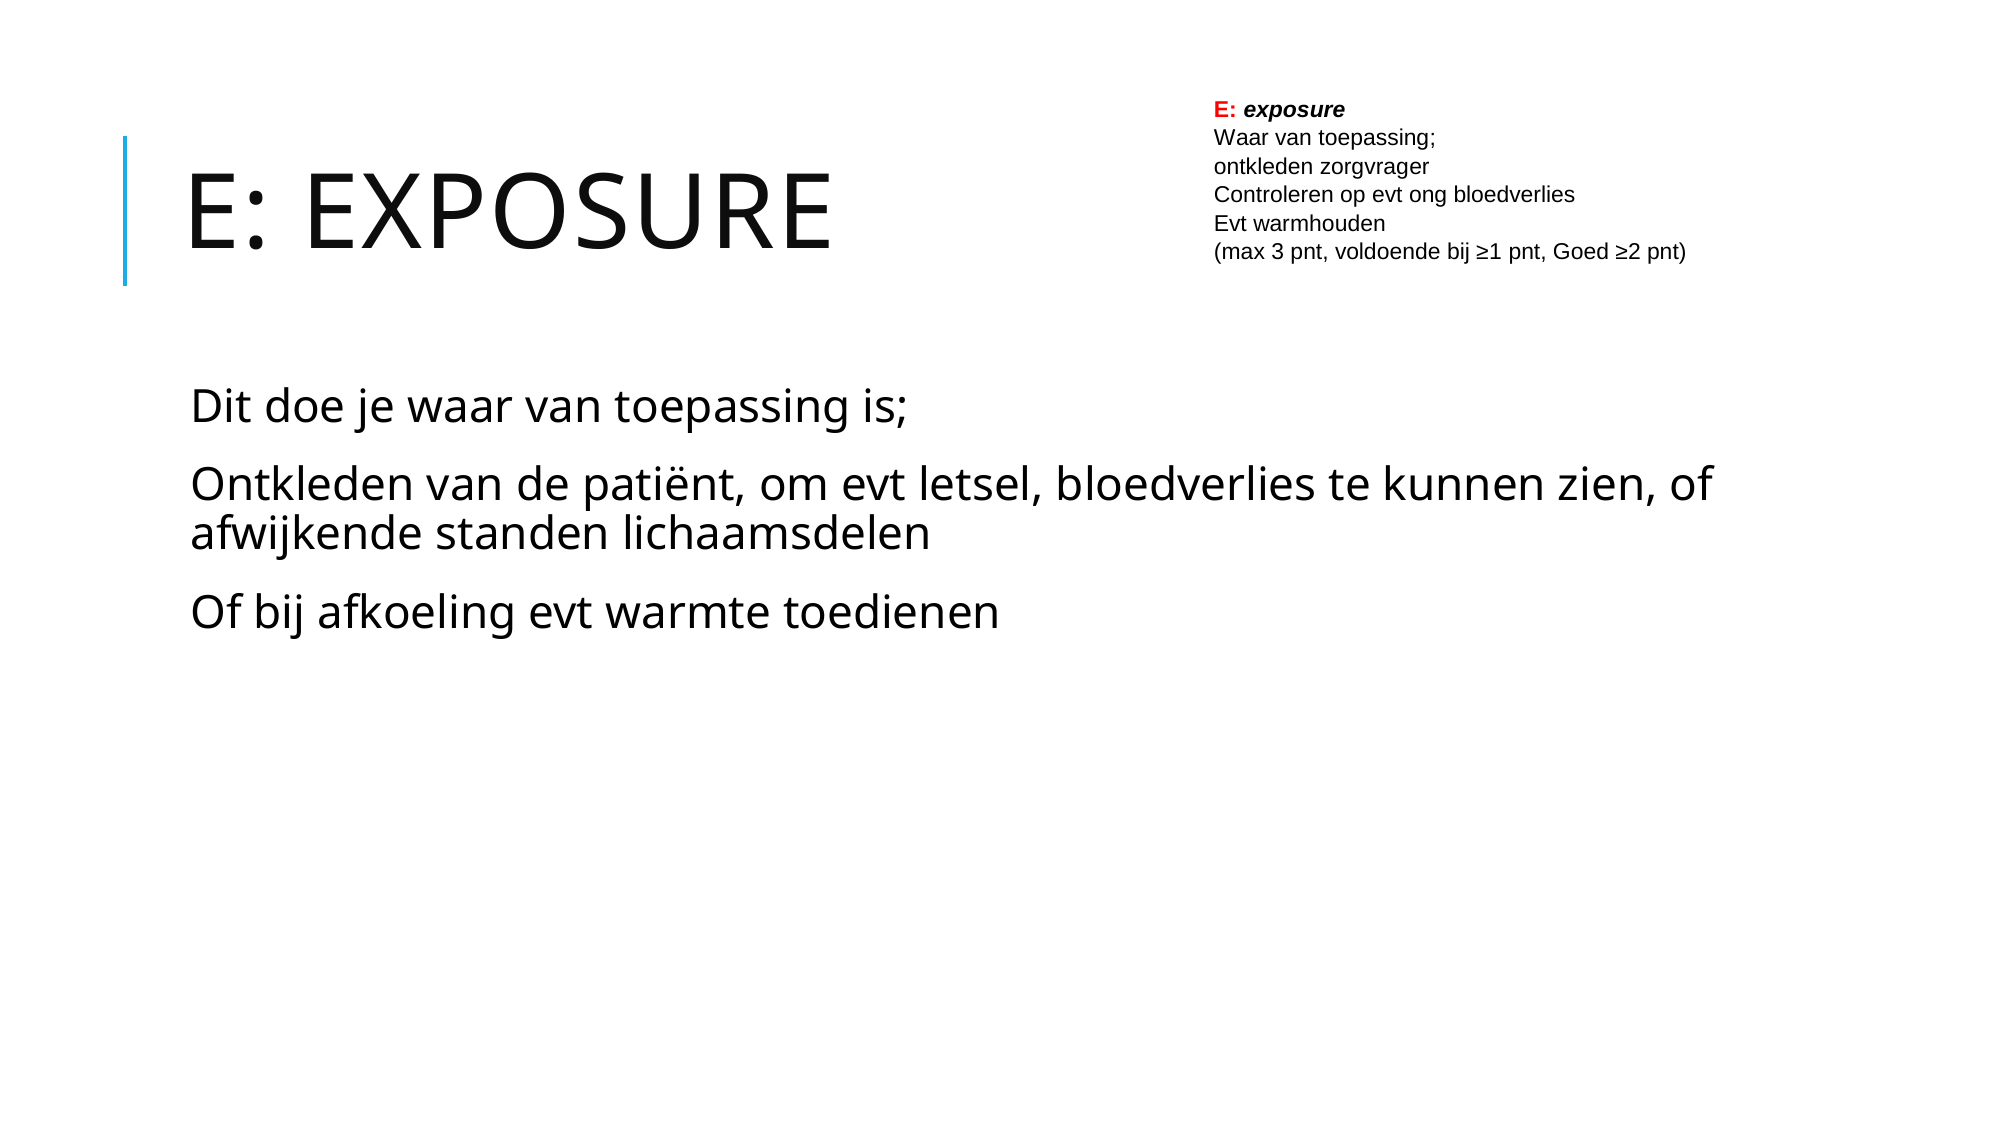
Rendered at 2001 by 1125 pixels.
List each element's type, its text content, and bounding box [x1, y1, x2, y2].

picture [1213, 95, 2000, 313]
title E: Exposure [168, 96, 1763, 342]
list Dit doe je waar van toepassing is; Ontkleden van de patiënt, om evt letsel, bloedverlies te kunnen zien, of afwijkende standen lichaamsdelen Of bij afkoeling evt warmte toedienen [168, 375, 1763, 1035]
